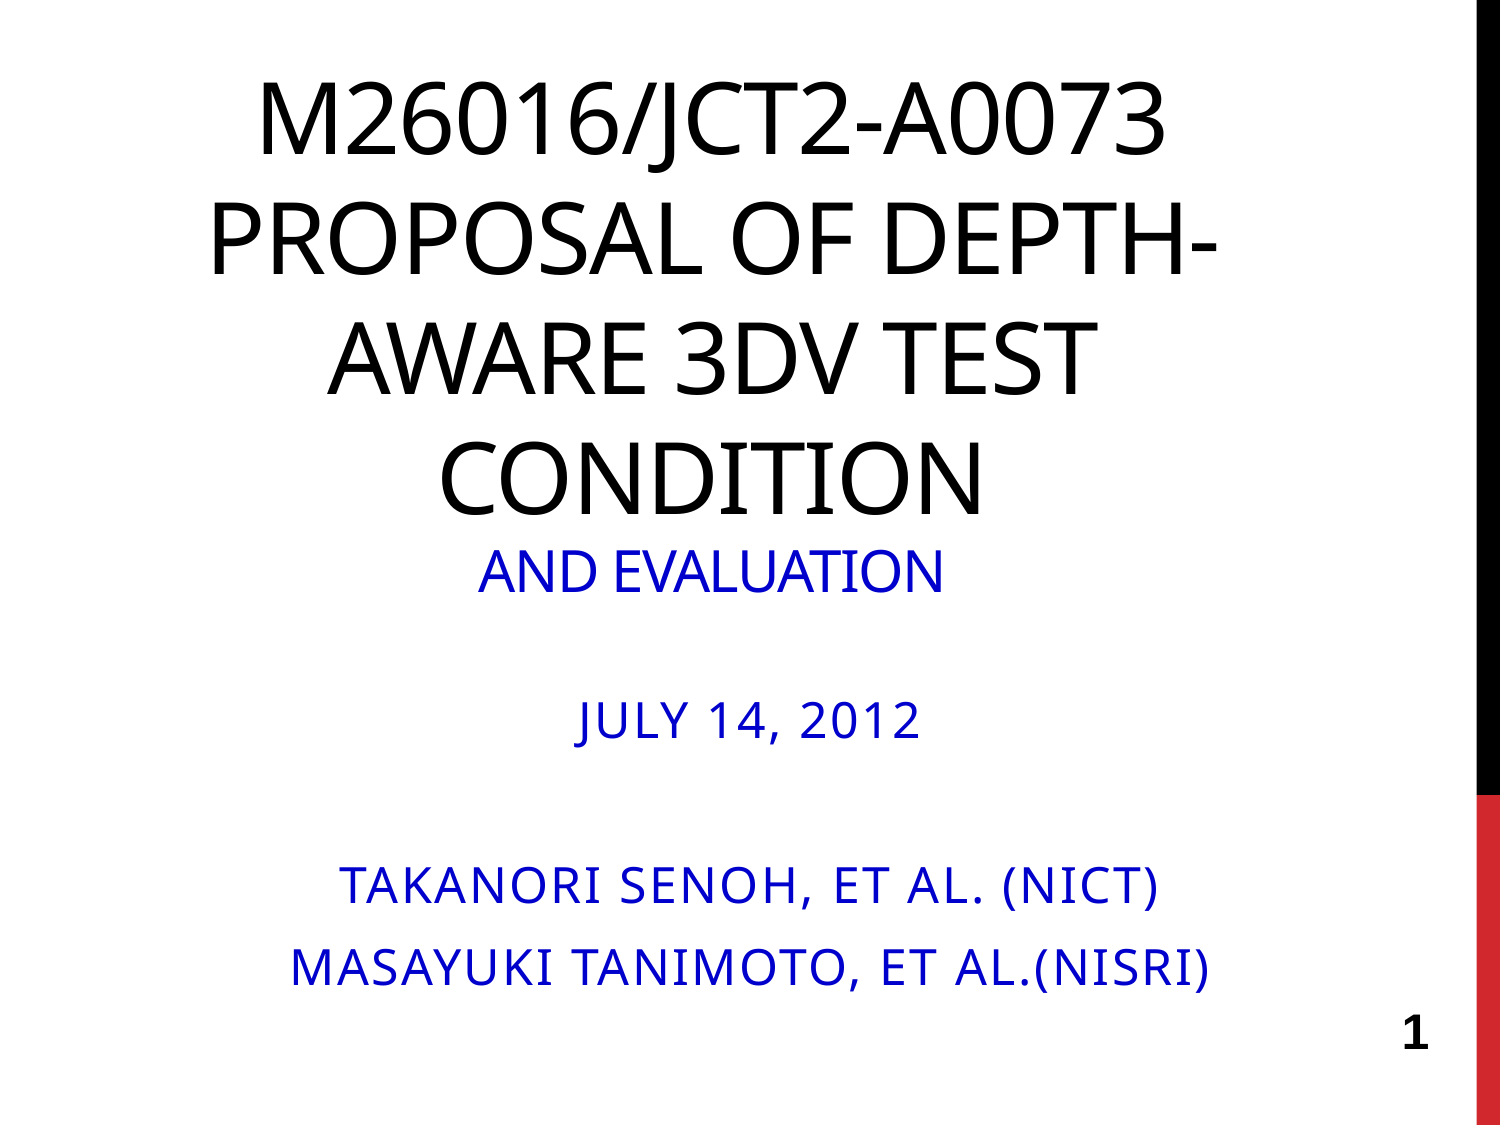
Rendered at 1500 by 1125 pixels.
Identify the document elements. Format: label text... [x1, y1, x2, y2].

title M26016/JCT2-A0073 proposal of depth-aware 3DV test condition and evaluation [75, 37, 1350, 622]
subtitle July 14, 2012 Takanori Senoh, et al. (NICT) Masayuki tanimoto, et al.(NISRI) [159, 680, 1341, 1032]
slide_number 1 [1386, 999, 1500, 1060]
